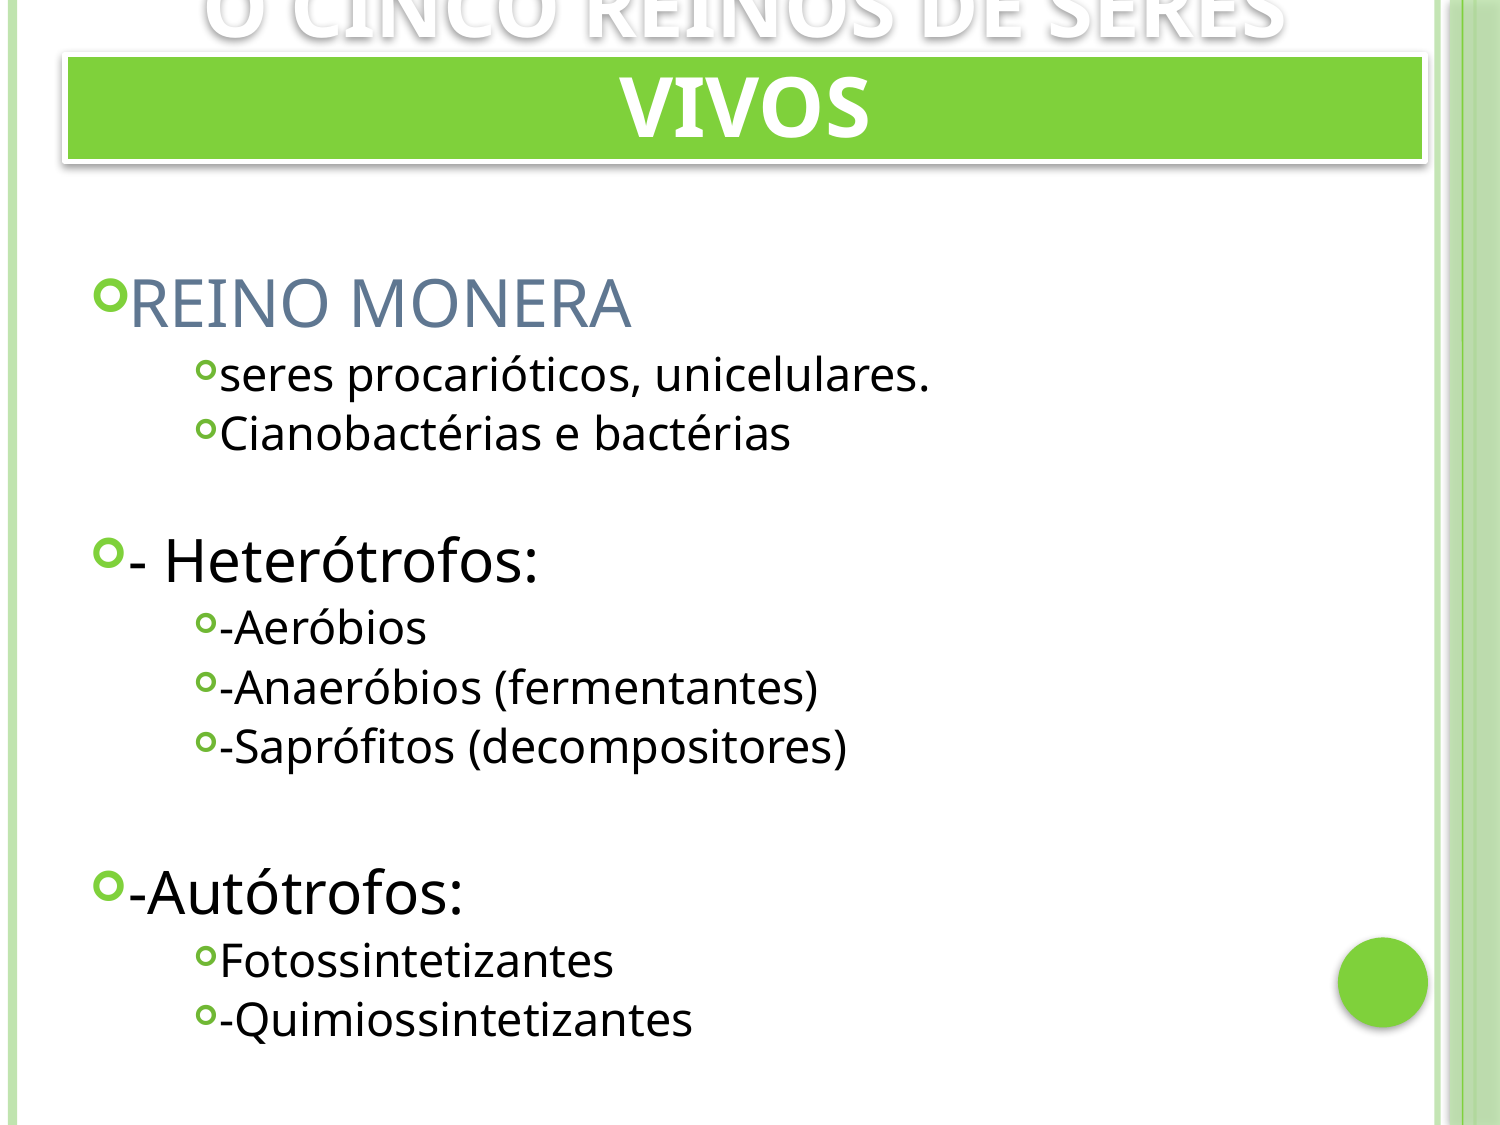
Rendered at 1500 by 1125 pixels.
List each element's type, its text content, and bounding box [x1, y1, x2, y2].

title O cinco reinos de seres vivos [62, 52, 1428, 164]
list REINO MONERA seres procarióticos, unicelulares. Cianobactérias e bactérias - Heterótrofos: -Aeróbios -Anaeróbios (fermentantes) -Saprófitos (decompositores) -Autótrofos: Fotossintetizantes -Quimiossintetizantes [75, 262, 1300, 1062]
